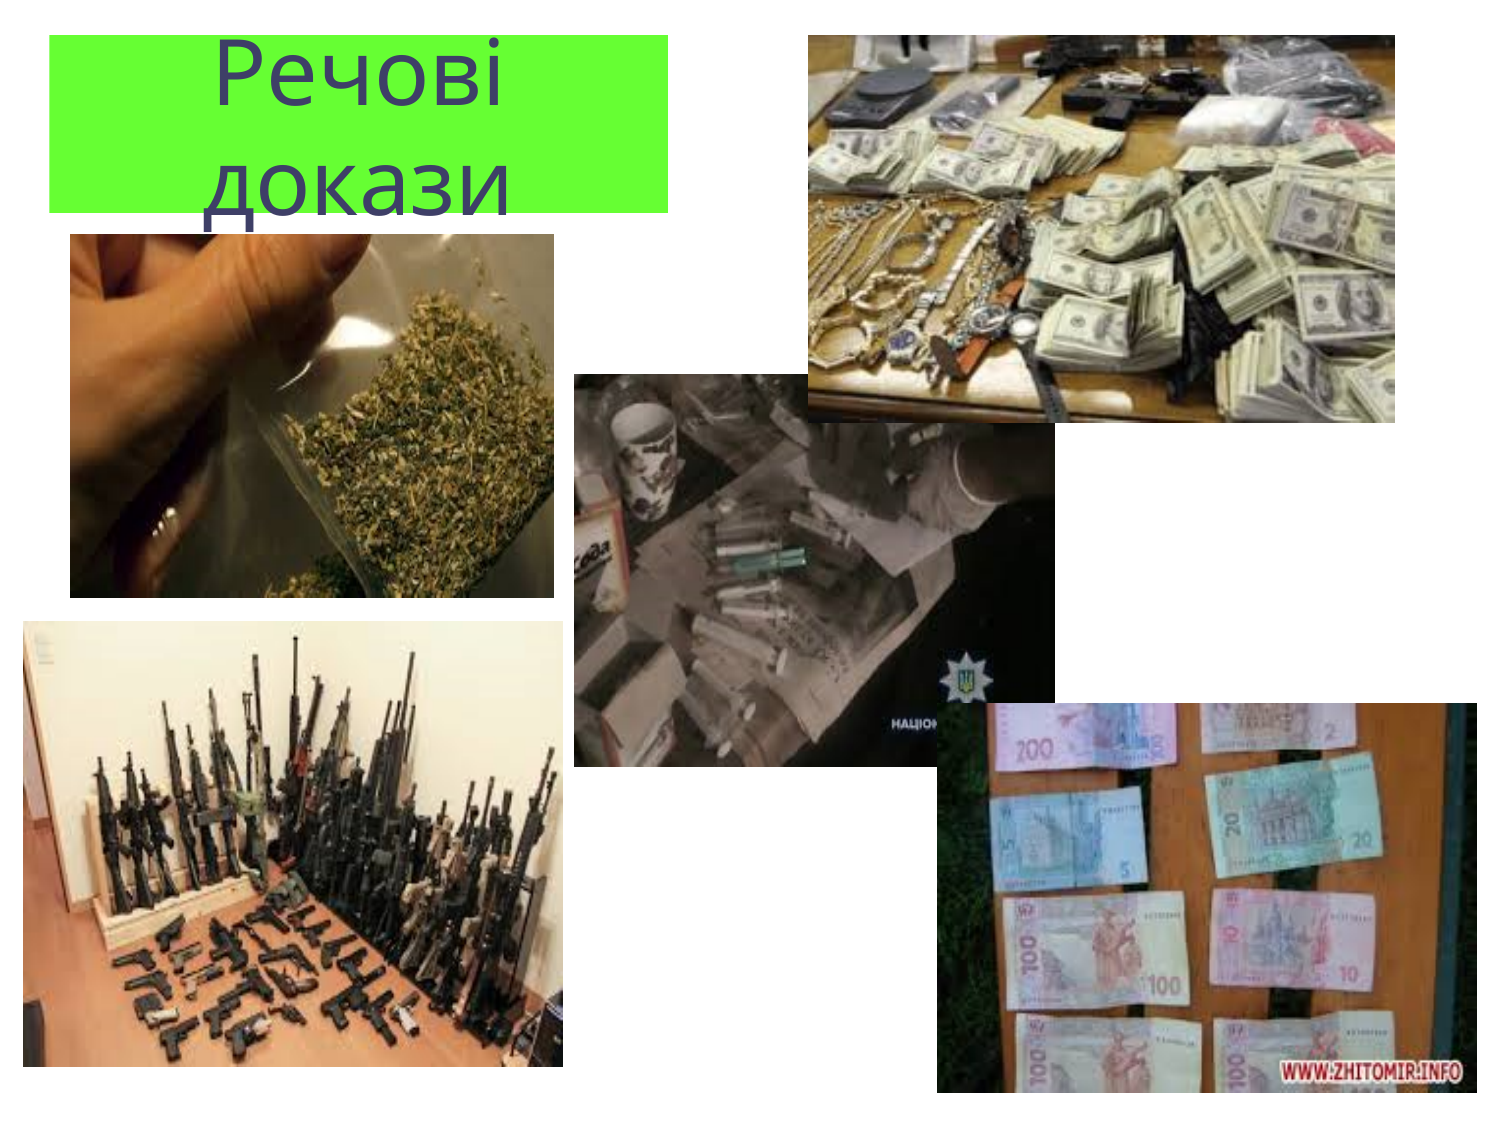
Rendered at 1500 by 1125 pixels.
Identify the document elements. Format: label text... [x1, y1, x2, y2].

picture [70, 234, 554, 598]
picture [23, 620, 563, 1067]
title Речові докази [49, 35, 668, 213]
picture [573, 34, 1477, 1094]
